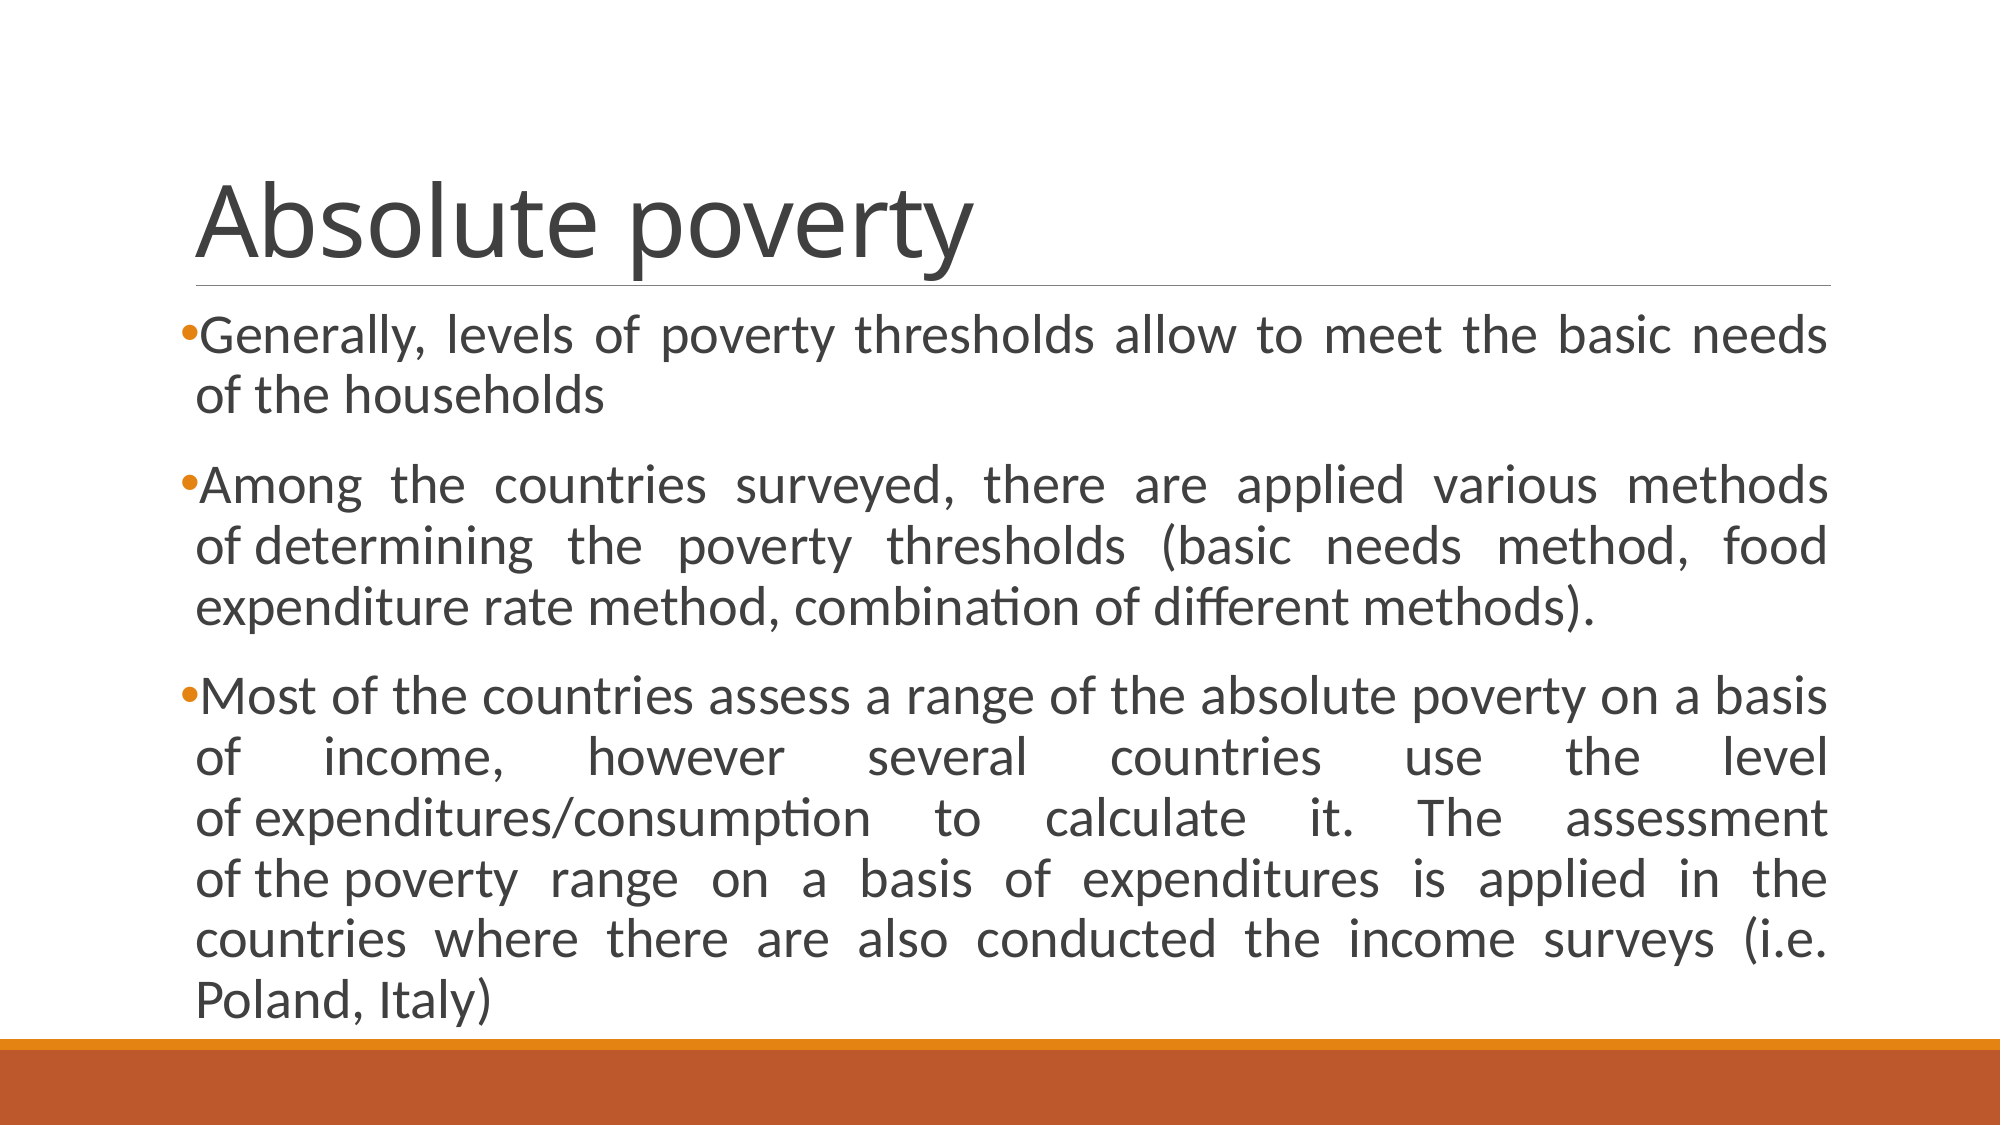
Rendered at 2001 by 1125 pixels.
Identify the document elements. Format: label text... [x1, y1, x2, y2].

title Absolute poverty [180, 47, 1830, 285]
list Generally, levels of poverty thresholds allow to meet the basic needs of the households Among the countries surveyed, there are applied various methods of determining the poverty thresholds (basic needs method, food expenditure rate method, combination of different methods). Most of the countries assess a range of the absolute poverty on a basis of income, however several countries use the level of expenditures/consumption to calculate it. The assessment of the poverty range on a basis of expenditures is applied in the countries where there are also conducted the income surveys (i.e. Poland, Italy) [180, 297, 1830, 958]
